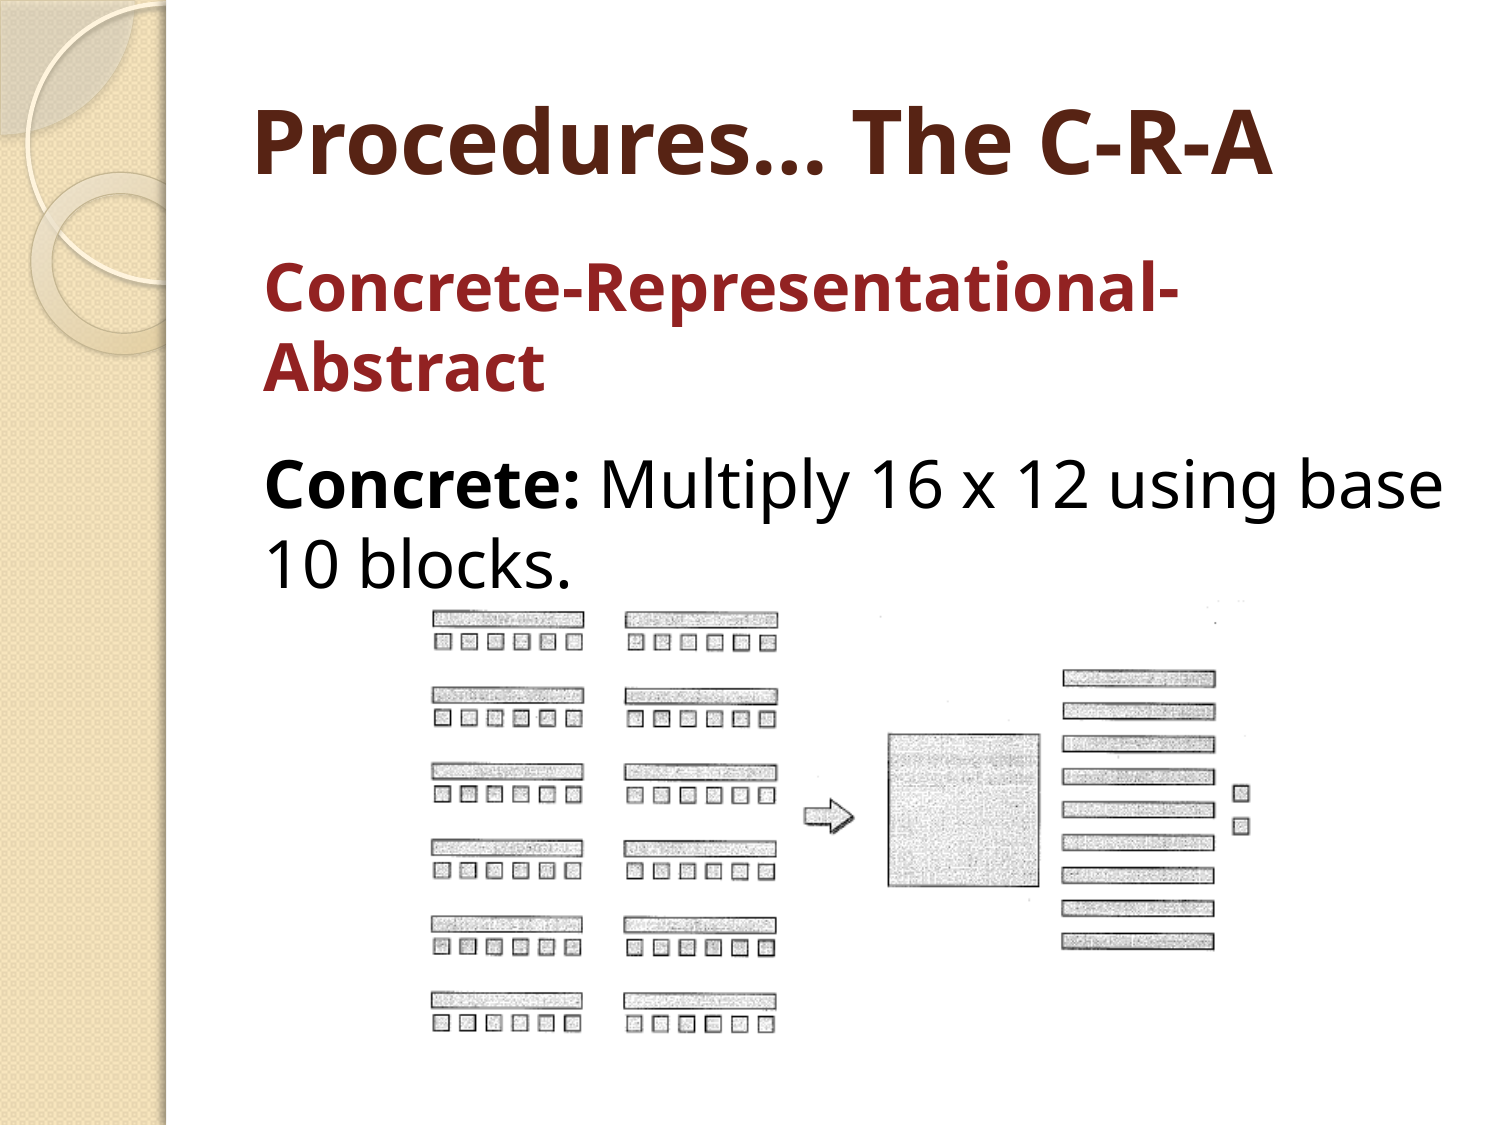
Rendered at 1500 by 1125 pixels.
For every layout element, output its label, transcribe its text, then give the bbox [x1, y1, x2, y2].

title Procedures… The C-R-A [235, 45, 1466, 233]
list Concrete-Representational-Abstract Concrete: Multiply 16 x 12 using base 10 blocks. [235, 237, 1466, 1025]
picture [424, 599, 1257, 1049]
